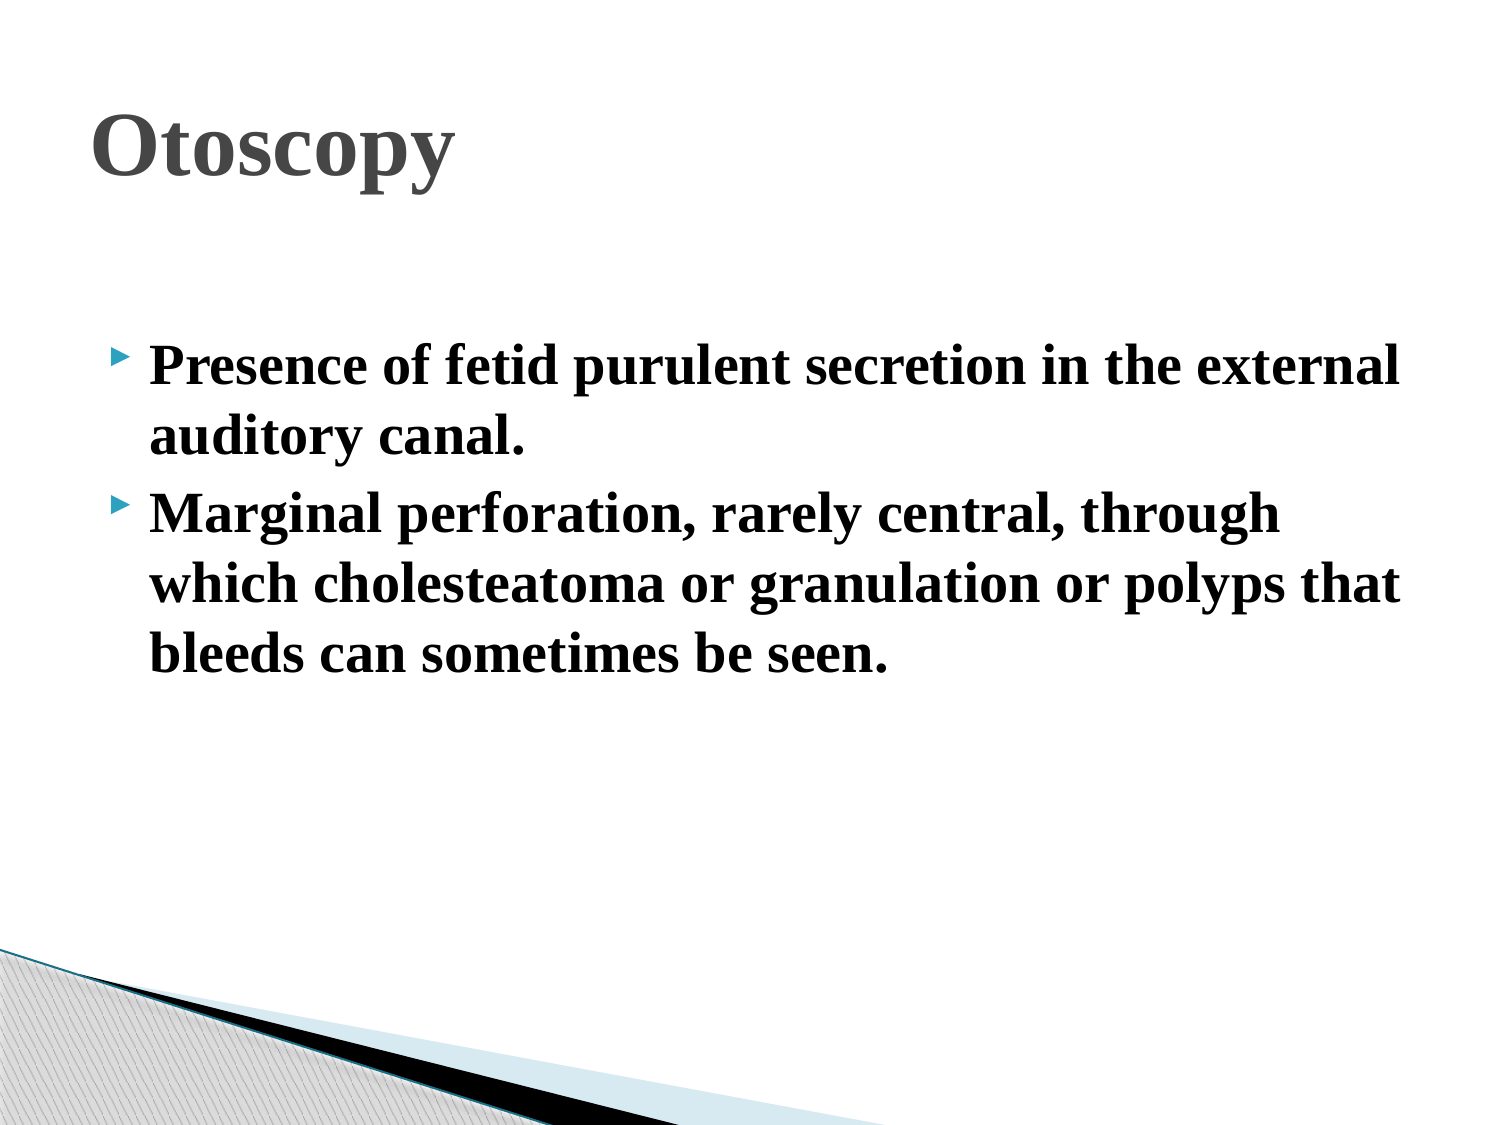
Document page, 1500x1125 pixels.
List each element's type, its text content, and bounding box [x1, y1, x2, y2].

title Otoscopy [75, 45, 1425, 233]
list Presence of fetid purulent secretion in the external auditory canal. Marginal perforation, rarely central, through which cholesteatoma or granulation or polyps that bleeds can sometimes be seen. [75, 243, 1425, 986]
